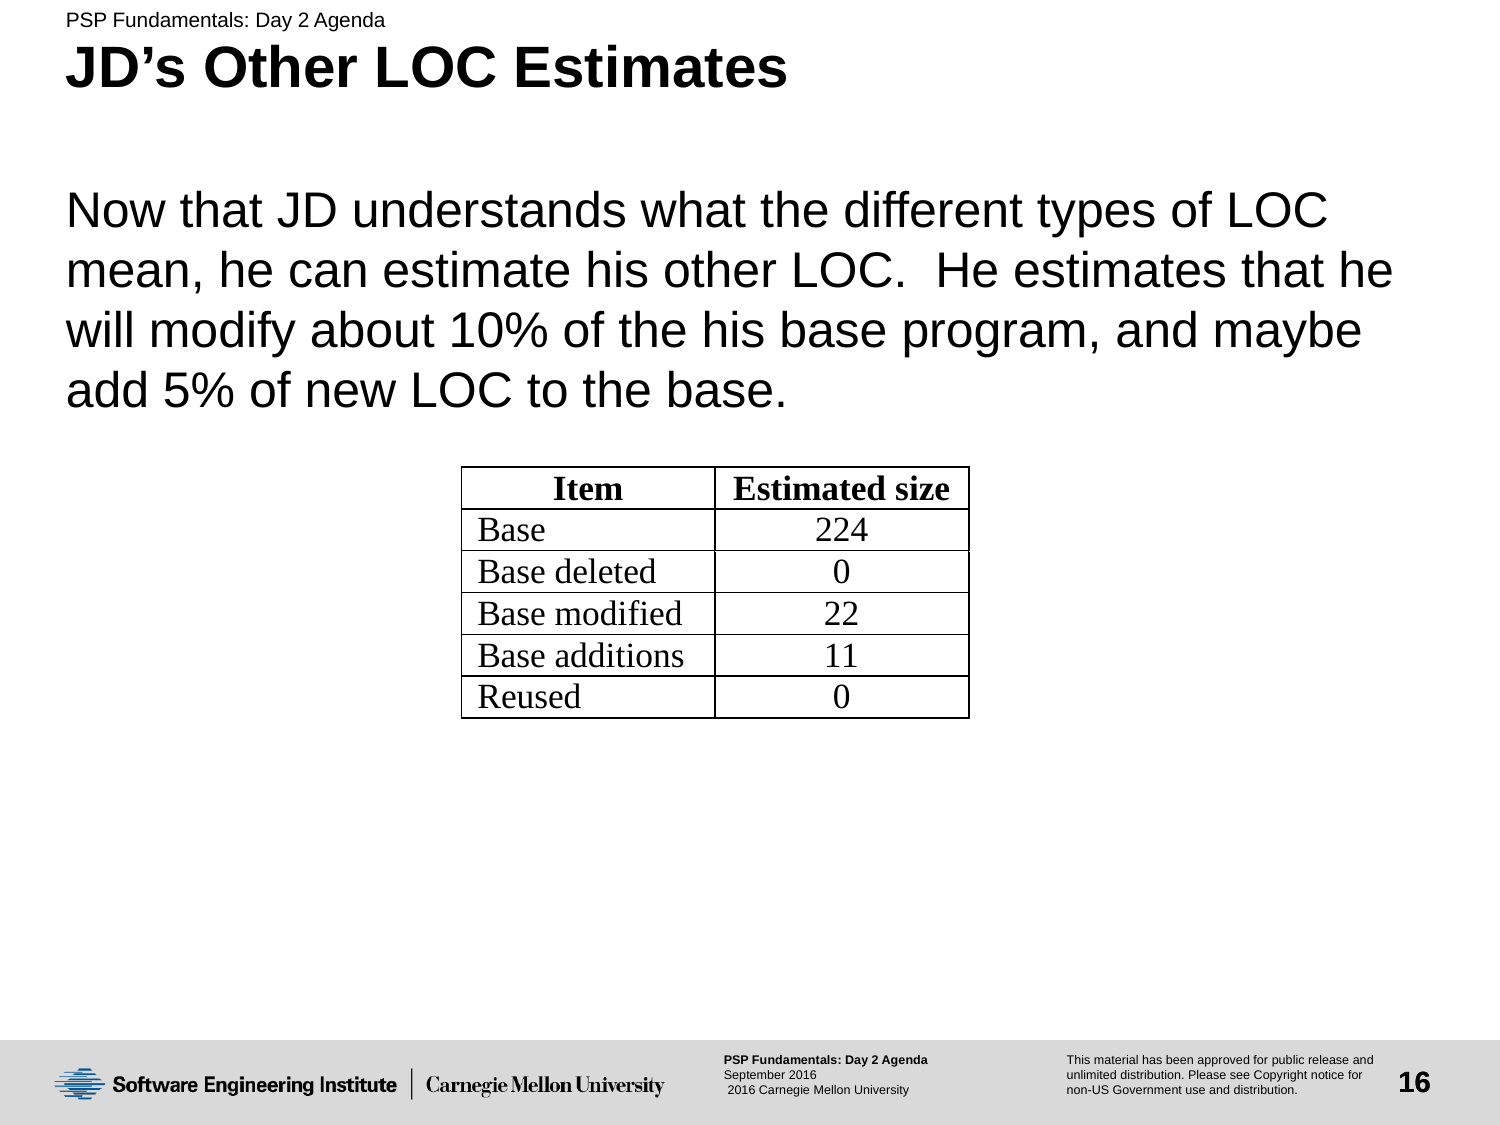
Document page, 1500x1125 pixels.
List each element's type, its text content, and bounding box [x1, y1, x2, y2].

picture [46, 1061, 673, 1104]
list Now that JD understands what the different types of LOC mean, he can estimate his other LOC. He estimates that he will modify about 10% of the his base program, and maybe add 5% of new LOC to the base. [65, 177, 1431, 1000]
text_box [125, 466, 1500, 764]
title JD’s Other LOC Estimates [65, 37, 1430, 148]
